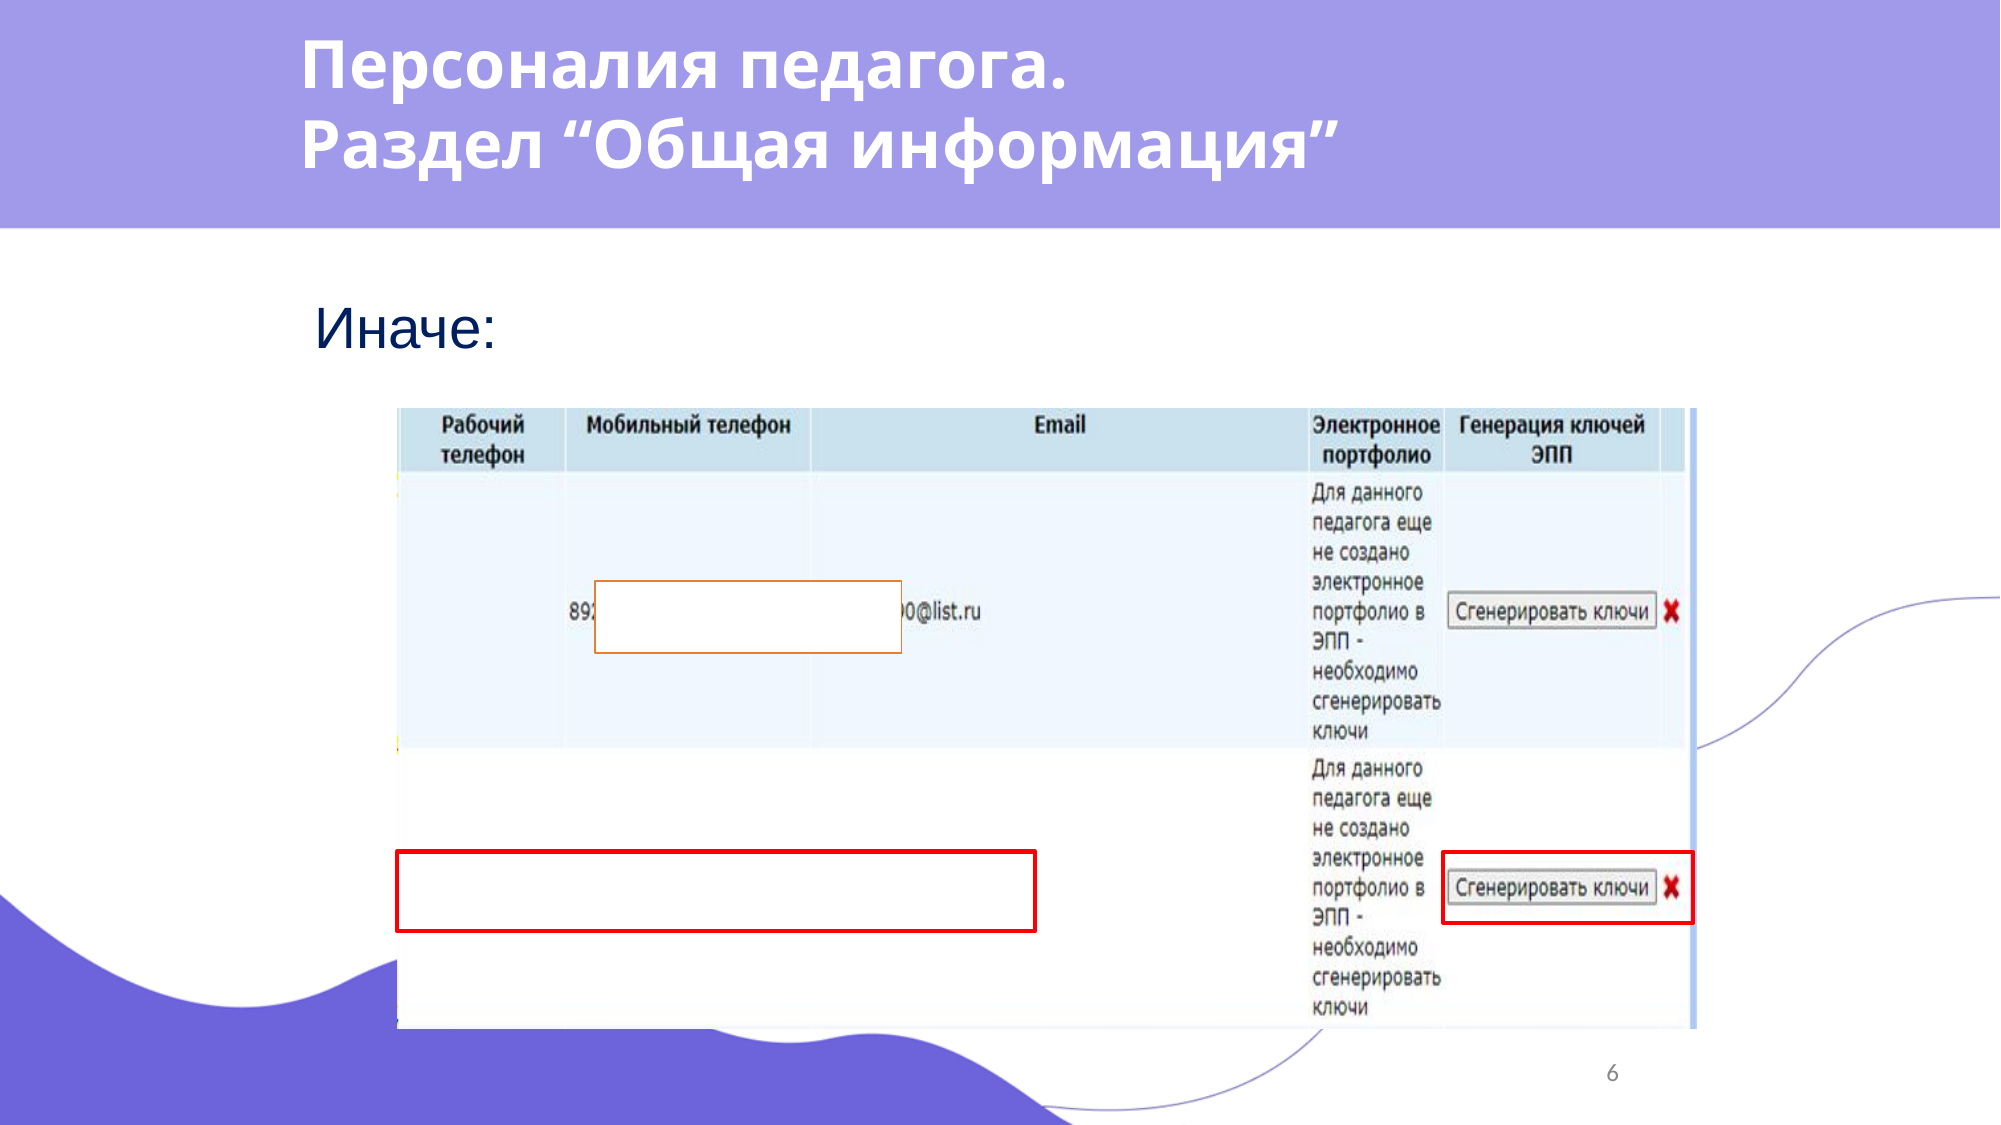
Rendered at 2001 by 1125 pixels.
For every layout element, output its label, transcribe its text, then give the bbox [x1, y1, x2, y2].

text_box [394, 408, 1698, 1029]
picture [0, 0, 2000, 1125]
text_box Иначе: [312, 288, 503, 361]
slide_number 6 [1600, 1060, 1639, 1125]
text_box Персоналия педагога. Раздел “Общая информация” [297, 20, 1453, 183]
